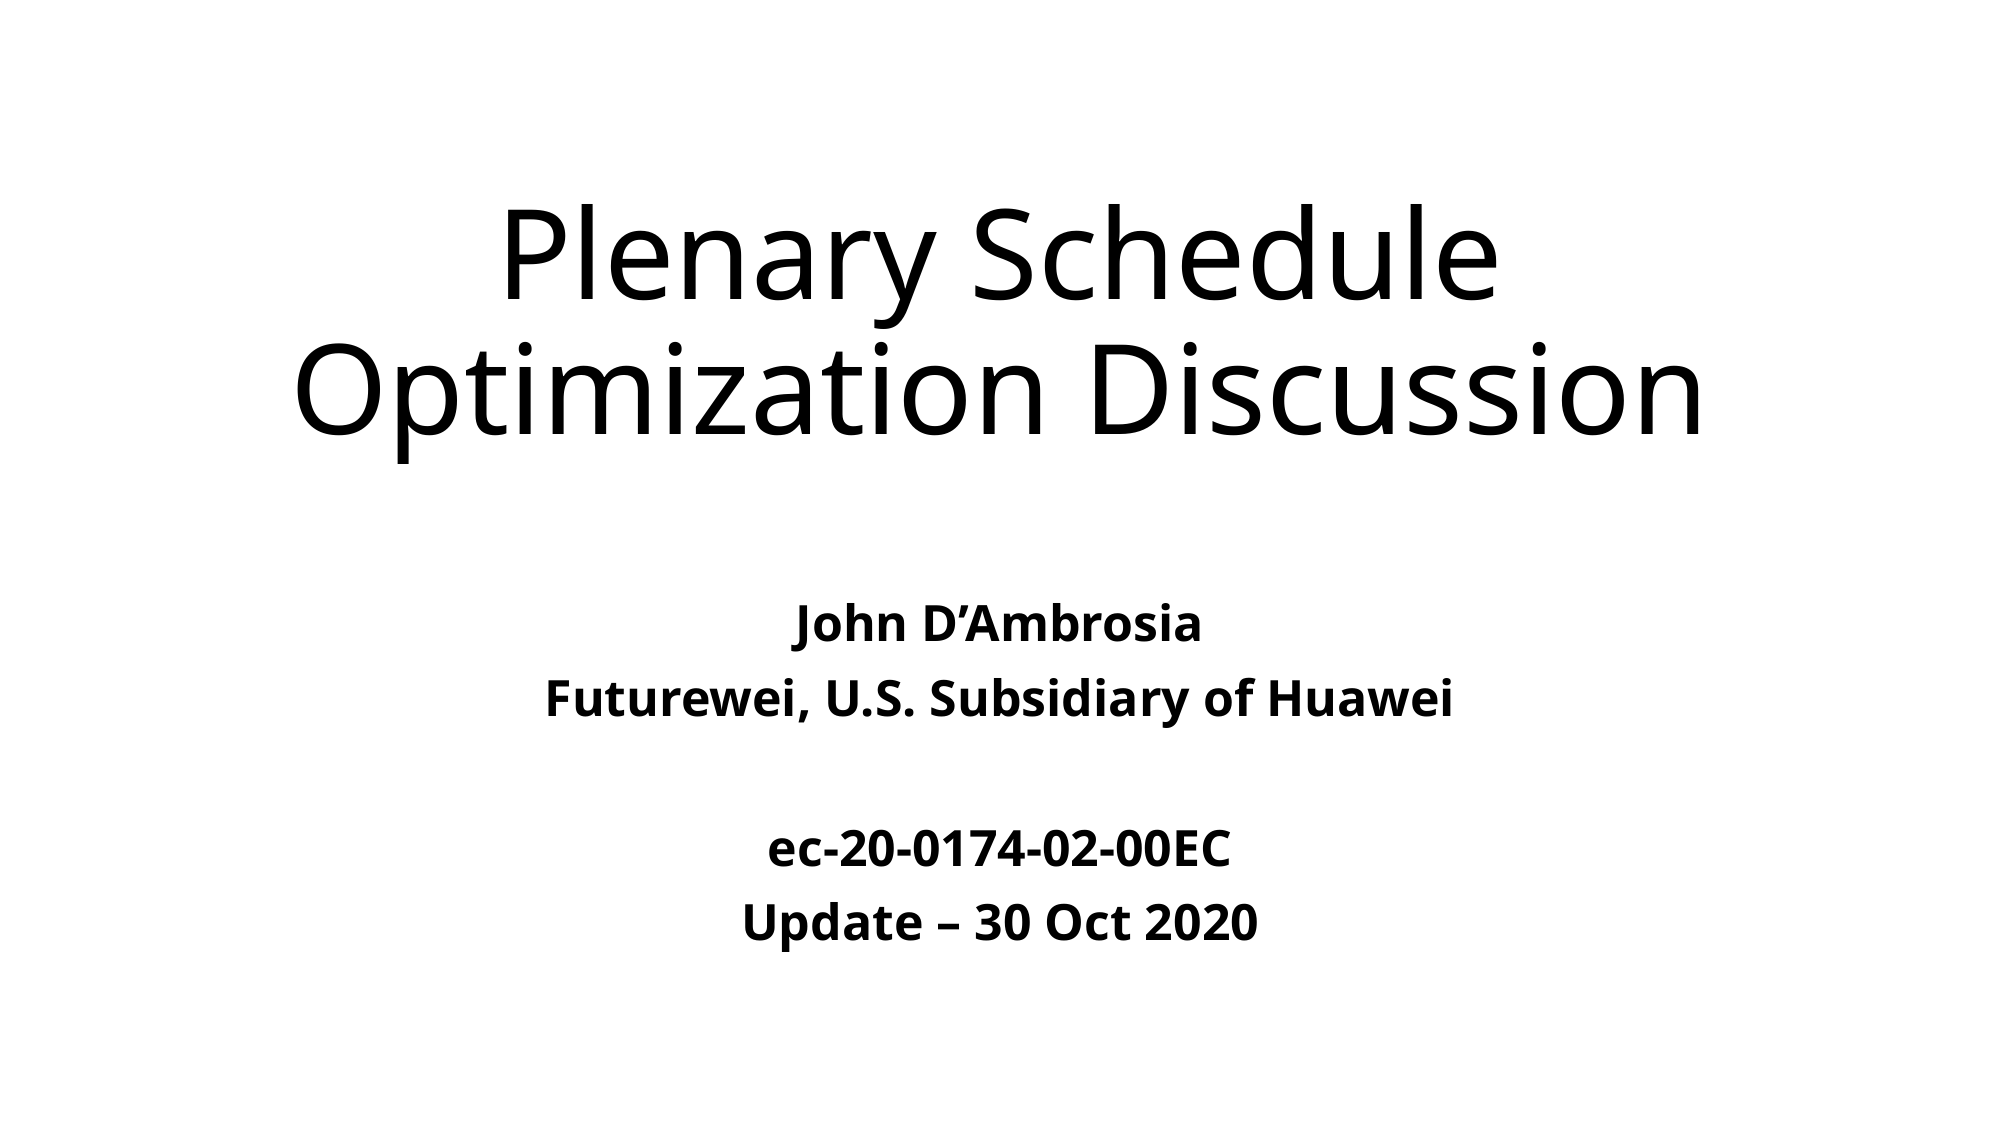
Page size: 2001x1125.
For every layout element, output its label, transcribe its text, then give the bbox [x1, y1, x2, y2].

subtitle John D’Ambrosia Futurewei, U.S. Subsidiary of Huawei ec-20-0174-02-00EC Update – 30 Oct 2020 [249, 590, 1750, 998]
title Plenary Schedule Optimization Discussion [249, 184, 1750, 576]
